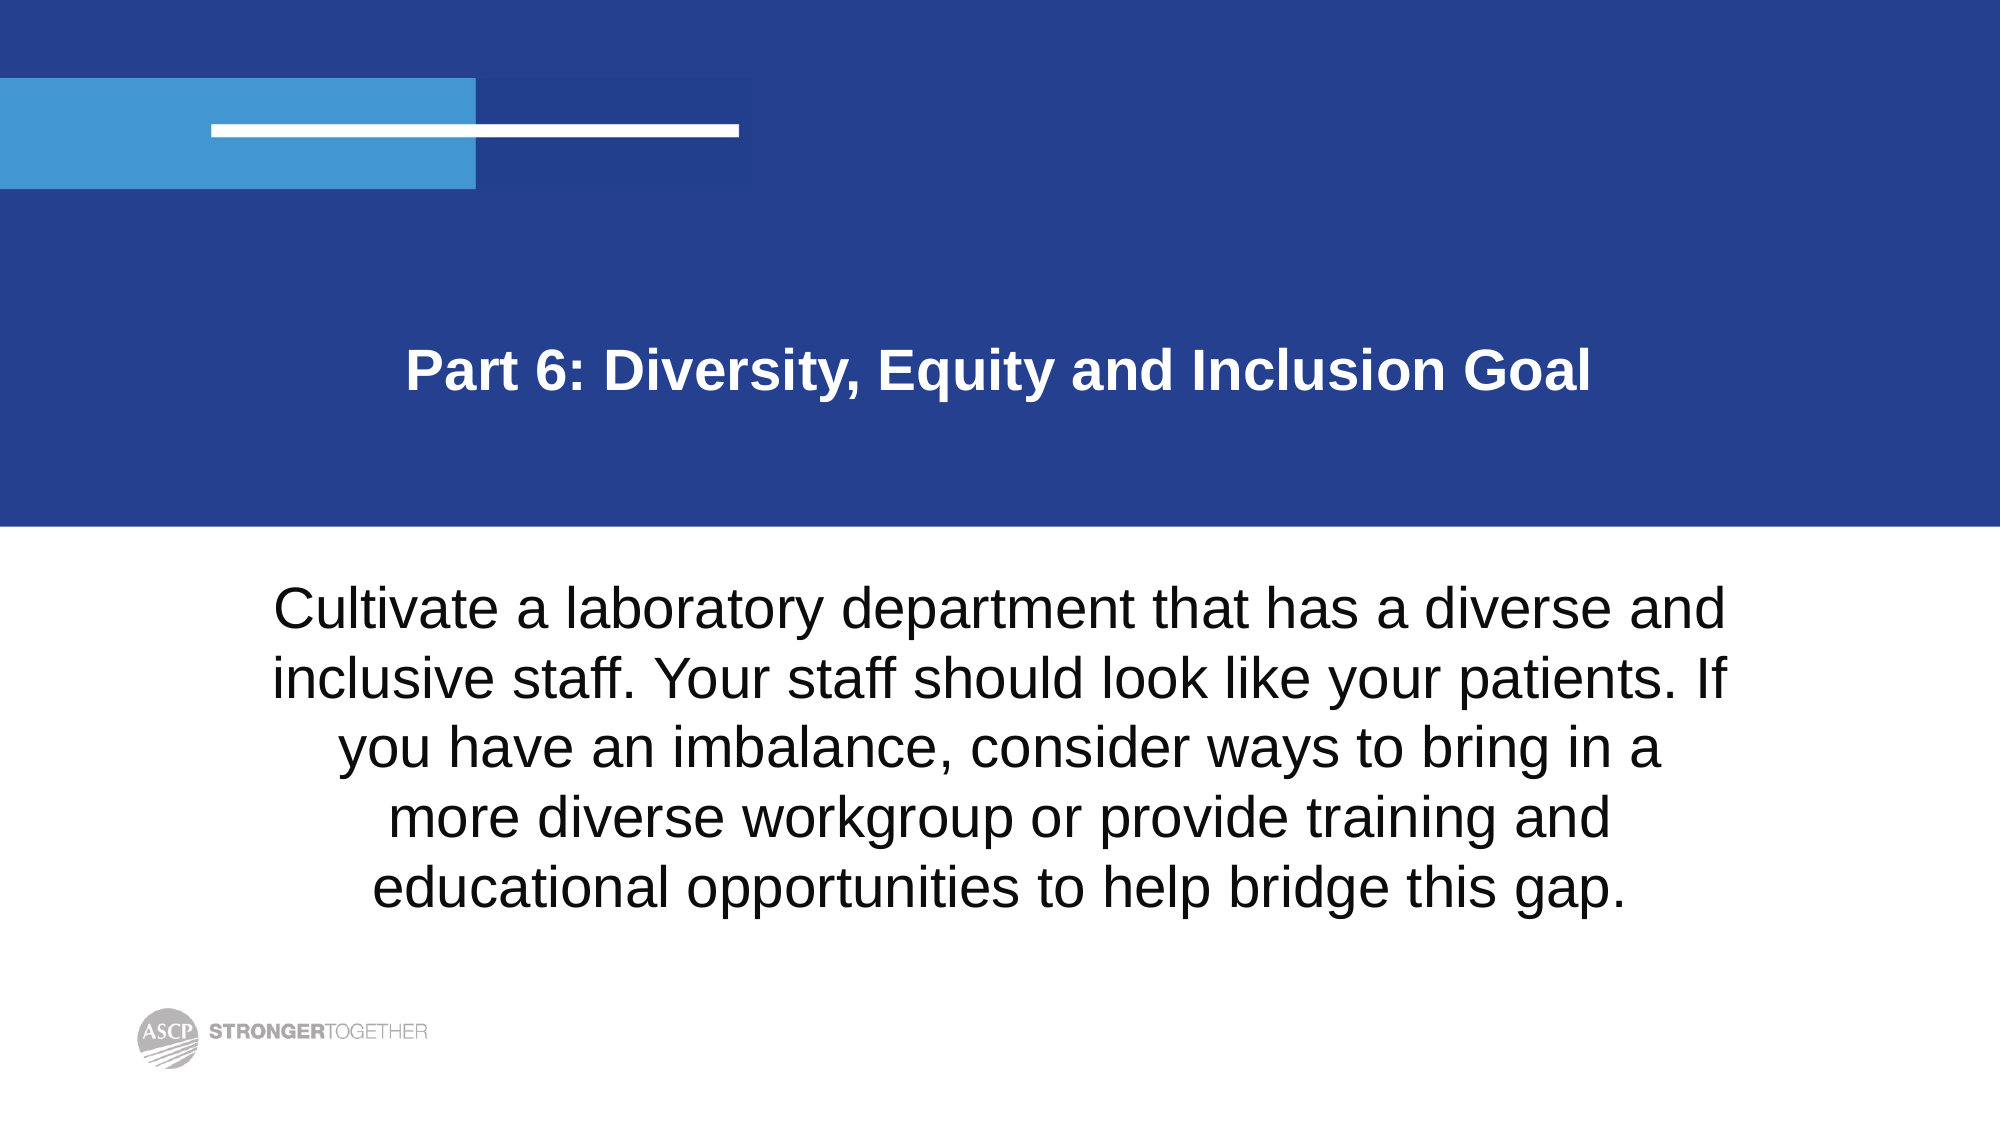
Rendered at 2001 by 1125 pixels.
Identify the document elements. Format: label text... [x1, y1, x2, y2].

picture [0, 78, 754, 190]
title Part 6: Diversity, Equity and Inclusion Goal [137, 263, 1863, 481]
picture [137, 1008, 427, 1069]
list Cultivate a laboratory department that has a diverse and inclusive staff. Your staff should look like your patients. If you have an imbalance, consider ways to bring in a more diverse workgroup or provide training and educational opportunities to help bridge this gap. [251, 562, 1749, 942]
